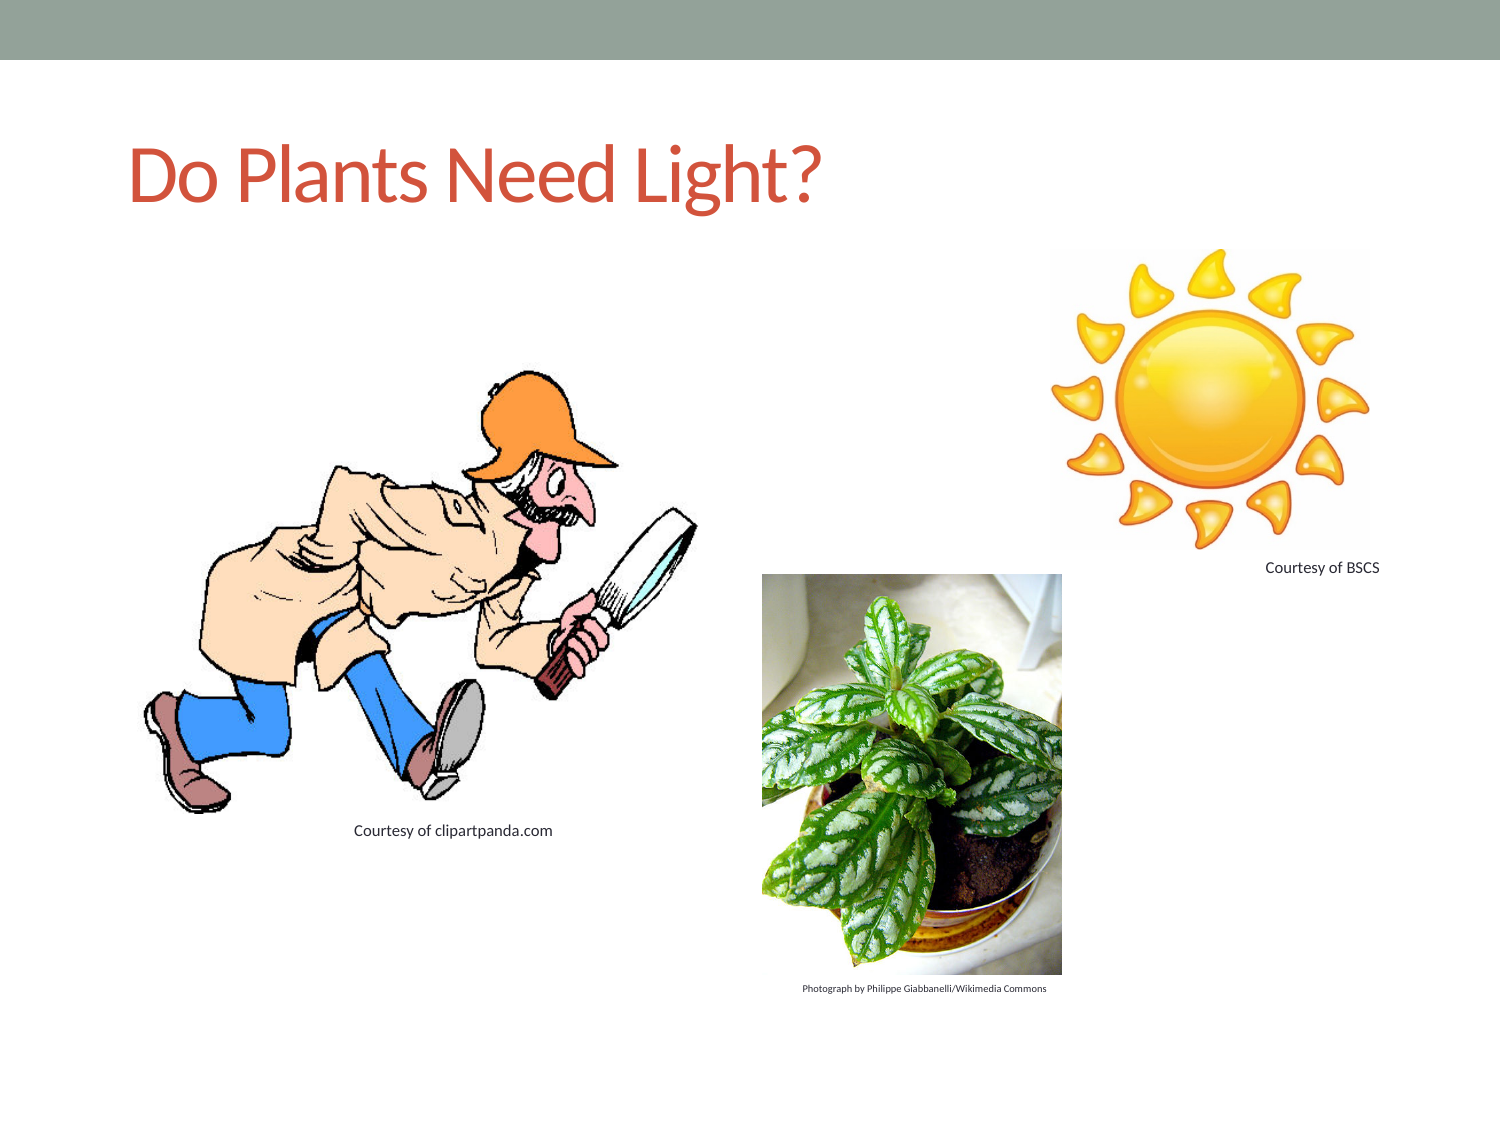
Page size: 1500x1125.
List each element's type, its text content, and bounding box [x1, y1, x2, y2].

picture [137, 362, 699, 815]
text_box Courtesy of clipartpanda.com [339, 822, 569, 848]
text_box Photograph by Philippe Giabbanelli/Wikimedia Commons [787, 982, 1063, 1003]
picture [1049, 249, 1371, 551]
text_box Courtesy of BSCS [1250, 549, 1396, 585]
title Do Plants Need Light? [112, 87, 1425, 250]
picture [762, 574, 1063, 975]
